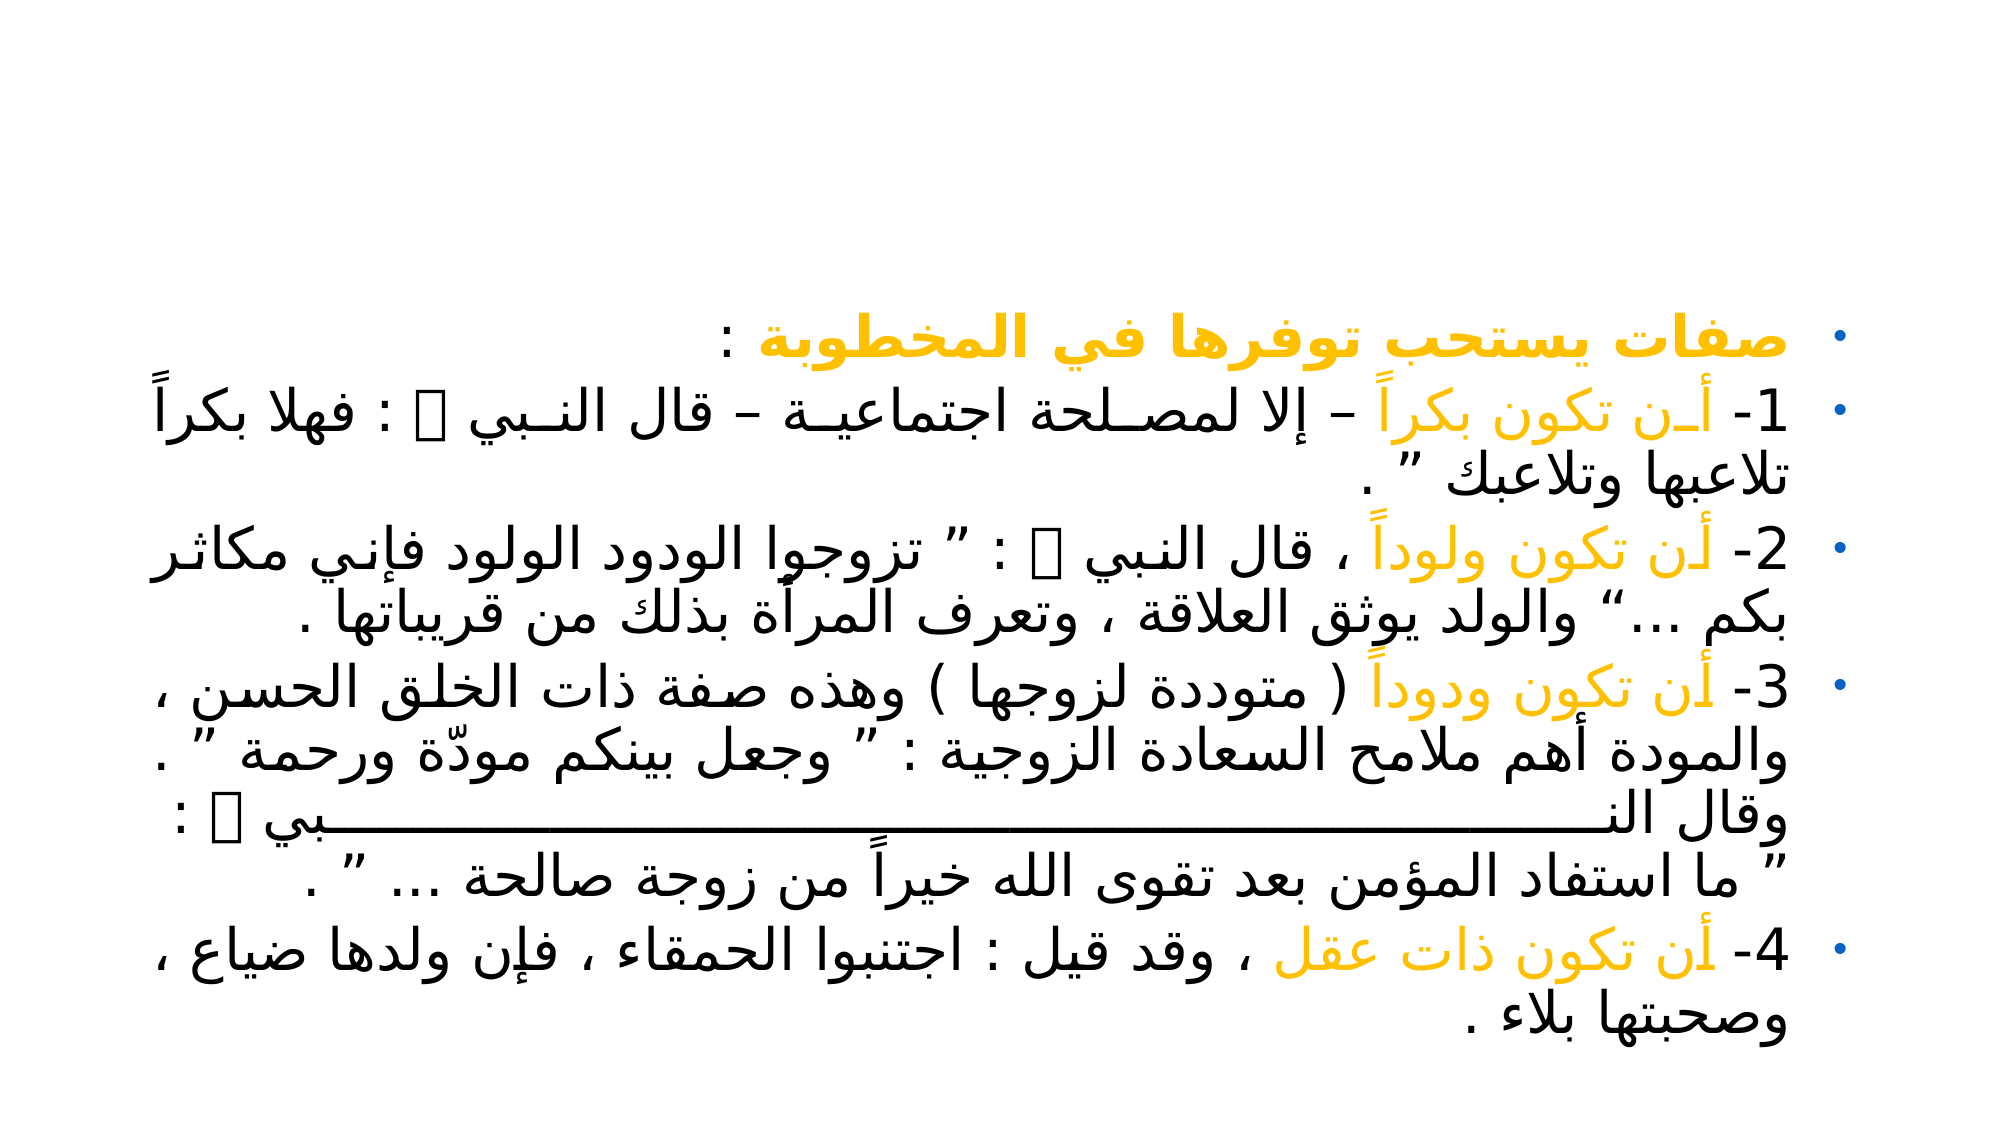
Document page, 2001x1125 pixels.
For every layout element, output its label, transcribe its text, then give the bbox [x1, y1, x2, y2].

list صفات يستحب توفرها في المخطوبة : 1- أن تكون بكراً – إلا لمصلحة اجتماعية – قال النبي  : فهلا بكراً تلاعبها وتلاعبك ” . 2- أن تكون ولوداً ، قال النبي  : ” تزوجوا الودود الولود فإني مكاثر بكم ...“ والولد يوثق العلاقة ، وتعرف المرأة بذلك من قريباتها . 3- أن تكون ودوداً ( متوددة لزوجها ) وهذه صفة ذات الخلق الحسن ، والمودة أهم ملامح السعادة الزوجية : ” وجعل بينكم مودّة ورحمة ” . وقال النبي  : ” ما استفاد المؤمن بعد تقوى الله خيراً من زوجة صالحة ... ” . 4- أن تكون ذات عقل ، وقد قيل : اجتنبوا الحمقاء ، فإن ولدها ضياع ، وصحبتها بلاء . [137, 299, 1863, 1014]
